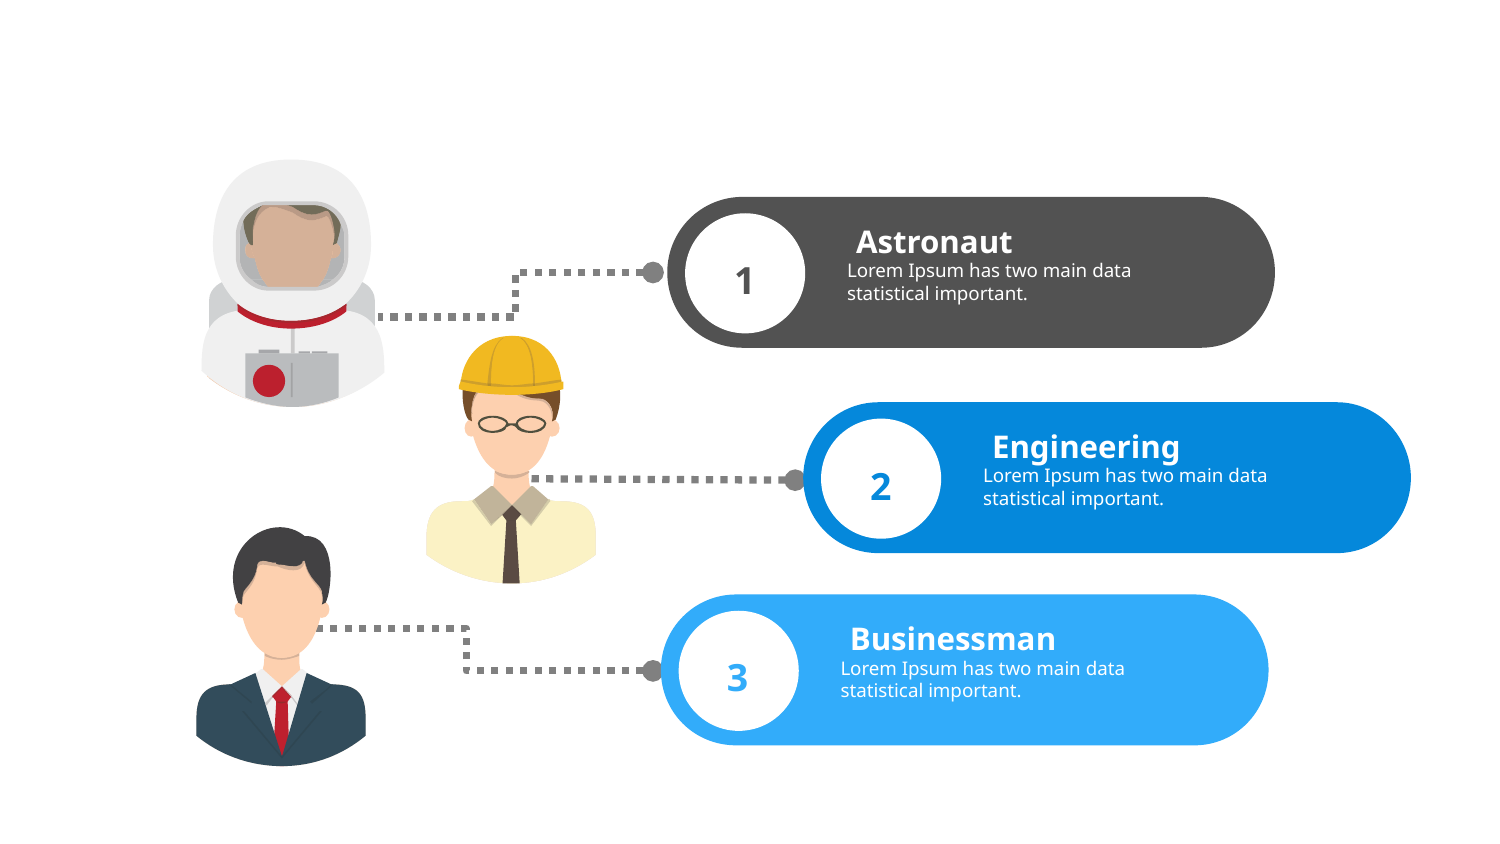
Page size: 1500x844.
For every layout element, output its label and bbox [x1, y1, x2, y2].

text_box [201, 149, 385, 408]
text_box [660, 594, 1269, 746]
text_box [426, 331, 596, 584]
text_box [388, 272, 654, 318]
text_box [370, 628, 654, 672]
text_box [802, 401, 1412, 554]
text_box [196, 509, 366, 767]
text_box [666, 196, 1276, 348]
